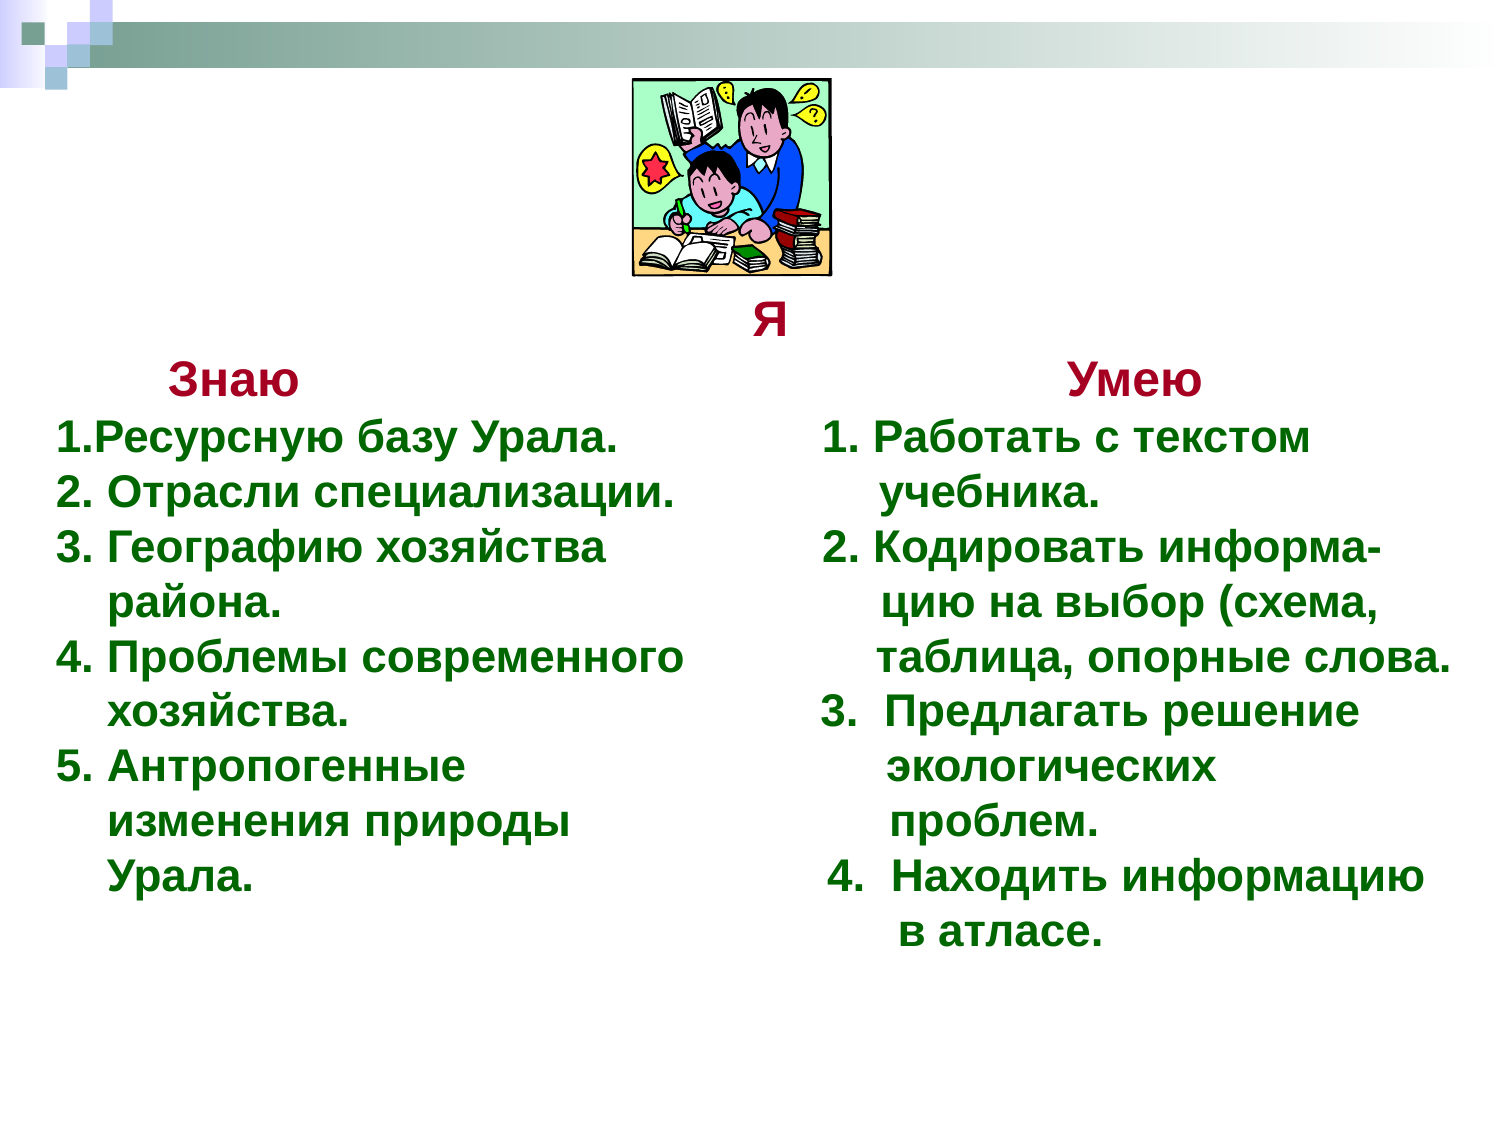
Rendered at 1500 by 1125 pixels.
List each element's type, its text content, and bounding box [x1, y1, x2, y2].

picture [631, 77, 833, 277]
text_box Я Знаю Умею 1.Ресурсную базу Урала. 1. Работать с текстом 2. Отрасли специализации. учебника. 3. Географию хозяйства 2. Кодировать информа- района. цию на выбор (схема, 4. Проблемы современного таблица, опорные слова. хозяйства. 3. Предлагать решение 5. Антропогенные экологических изменения природы проблем. Урала. 4. Находить информацию в атласе. [41, 278, 1500, 964]
